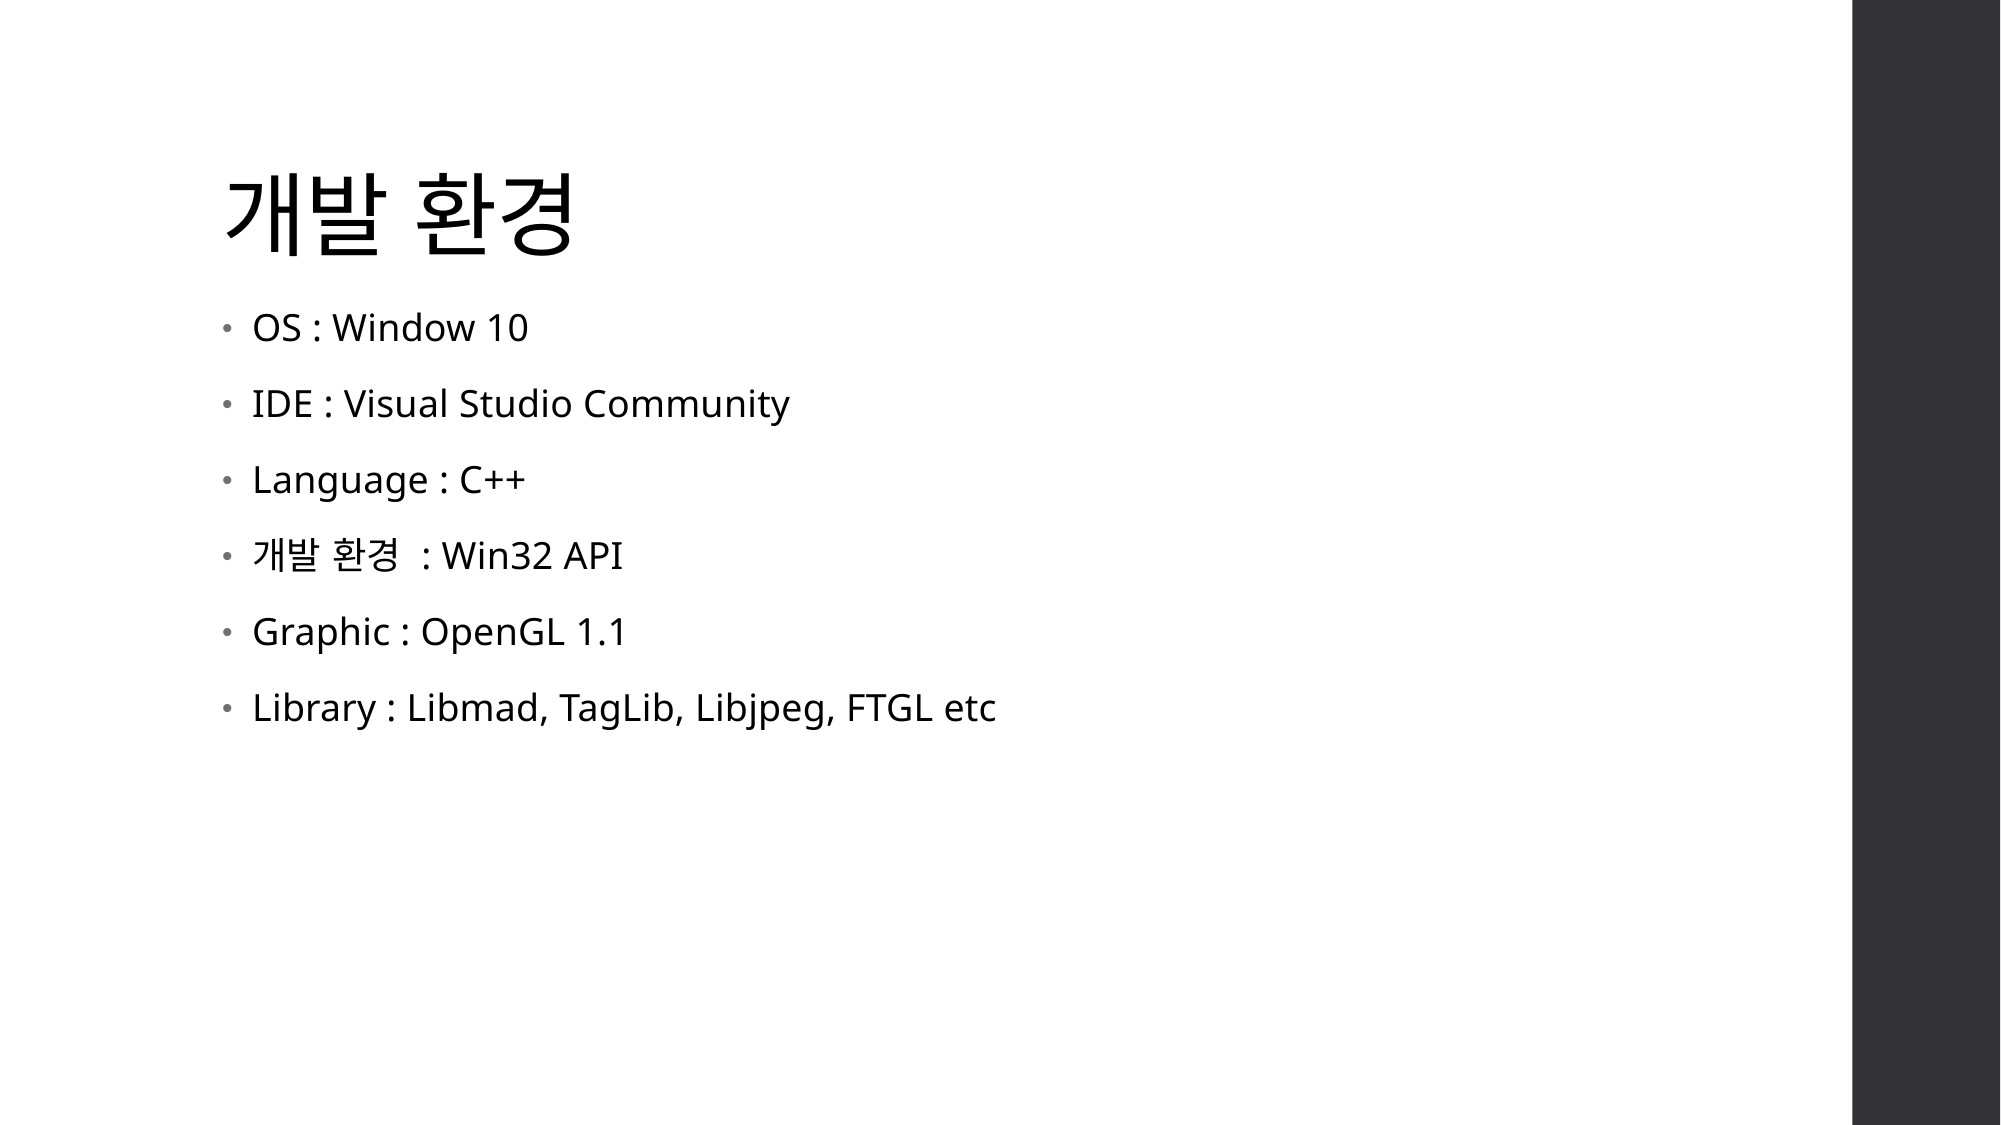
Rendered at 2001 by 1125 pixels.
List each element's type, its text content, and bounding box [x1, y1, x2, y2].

list OS : Window 10 IDE : Visual Studio Community Language : C++ 개발 환경 : Win32 API Graphic : OpenGL 1.1 Library : Libmad, TagLib, Libjpeg, FTGL etc [206, 299, 1617, 1014]
title 개발 환경 [206, 60, 1797, 278]
